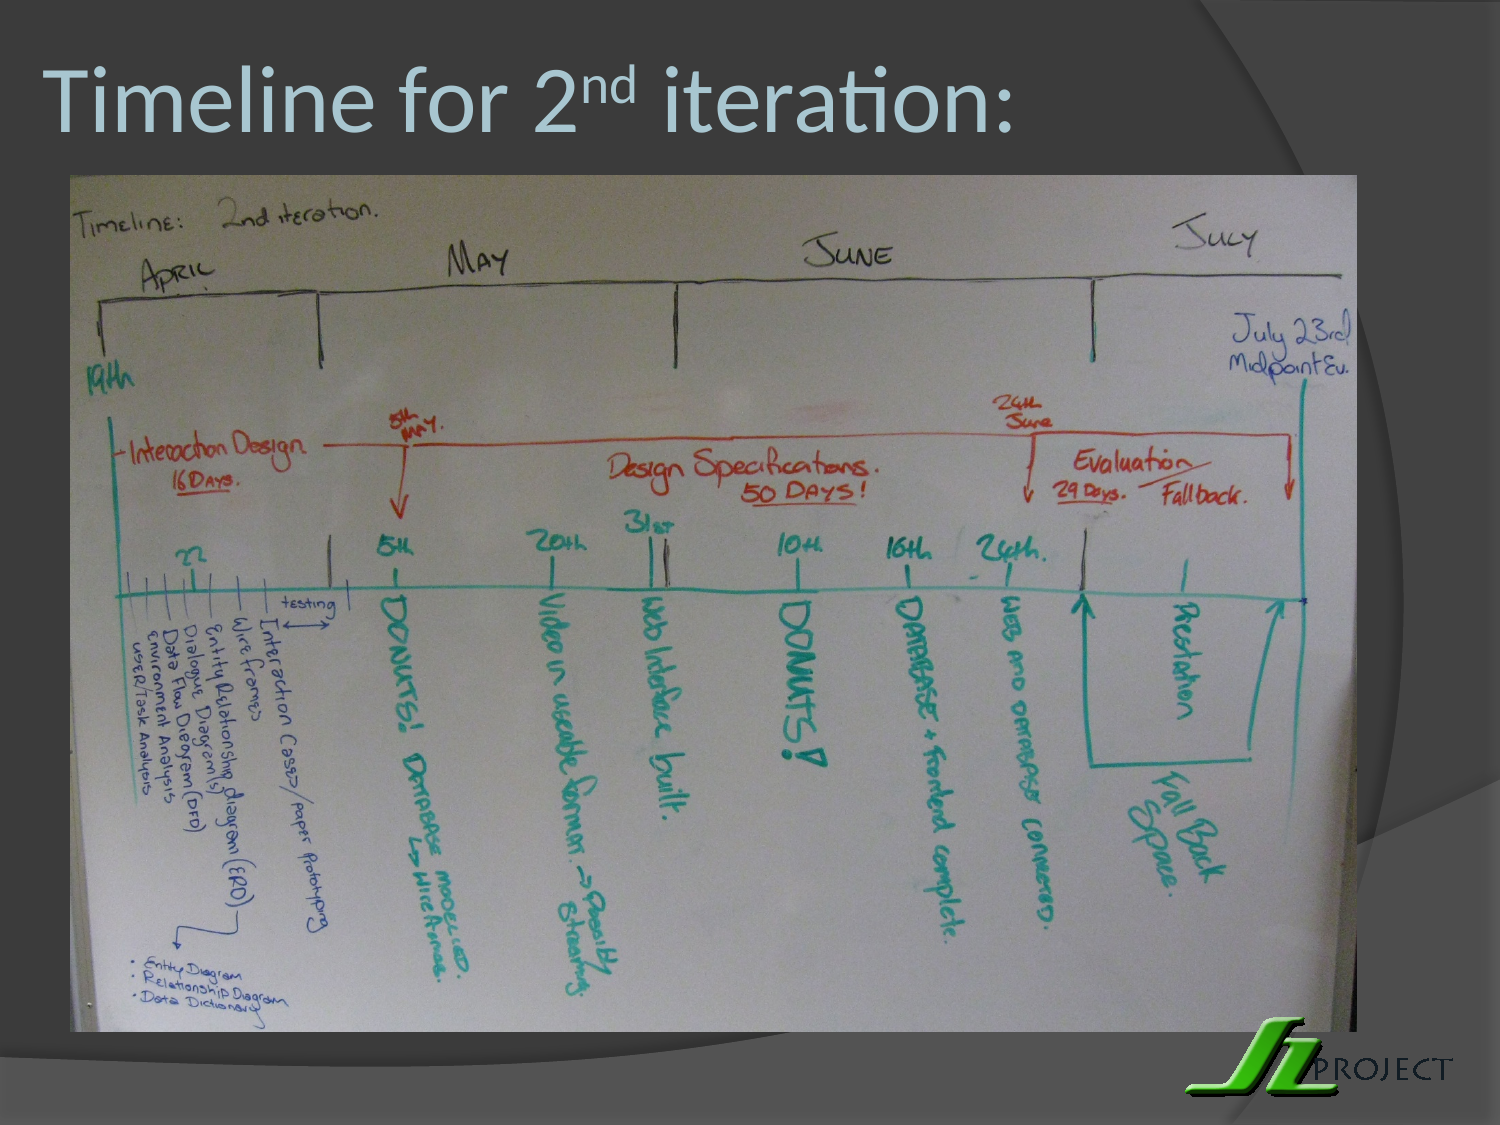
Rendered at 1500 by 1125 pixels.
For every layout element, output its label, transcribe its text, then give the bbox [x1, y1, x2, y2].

title Timeline for 2nd iteration: [35, 0, 1261, 188]
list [69, 175, 1357, 1032]
picture [1159, 1000, 1471, 1125]
